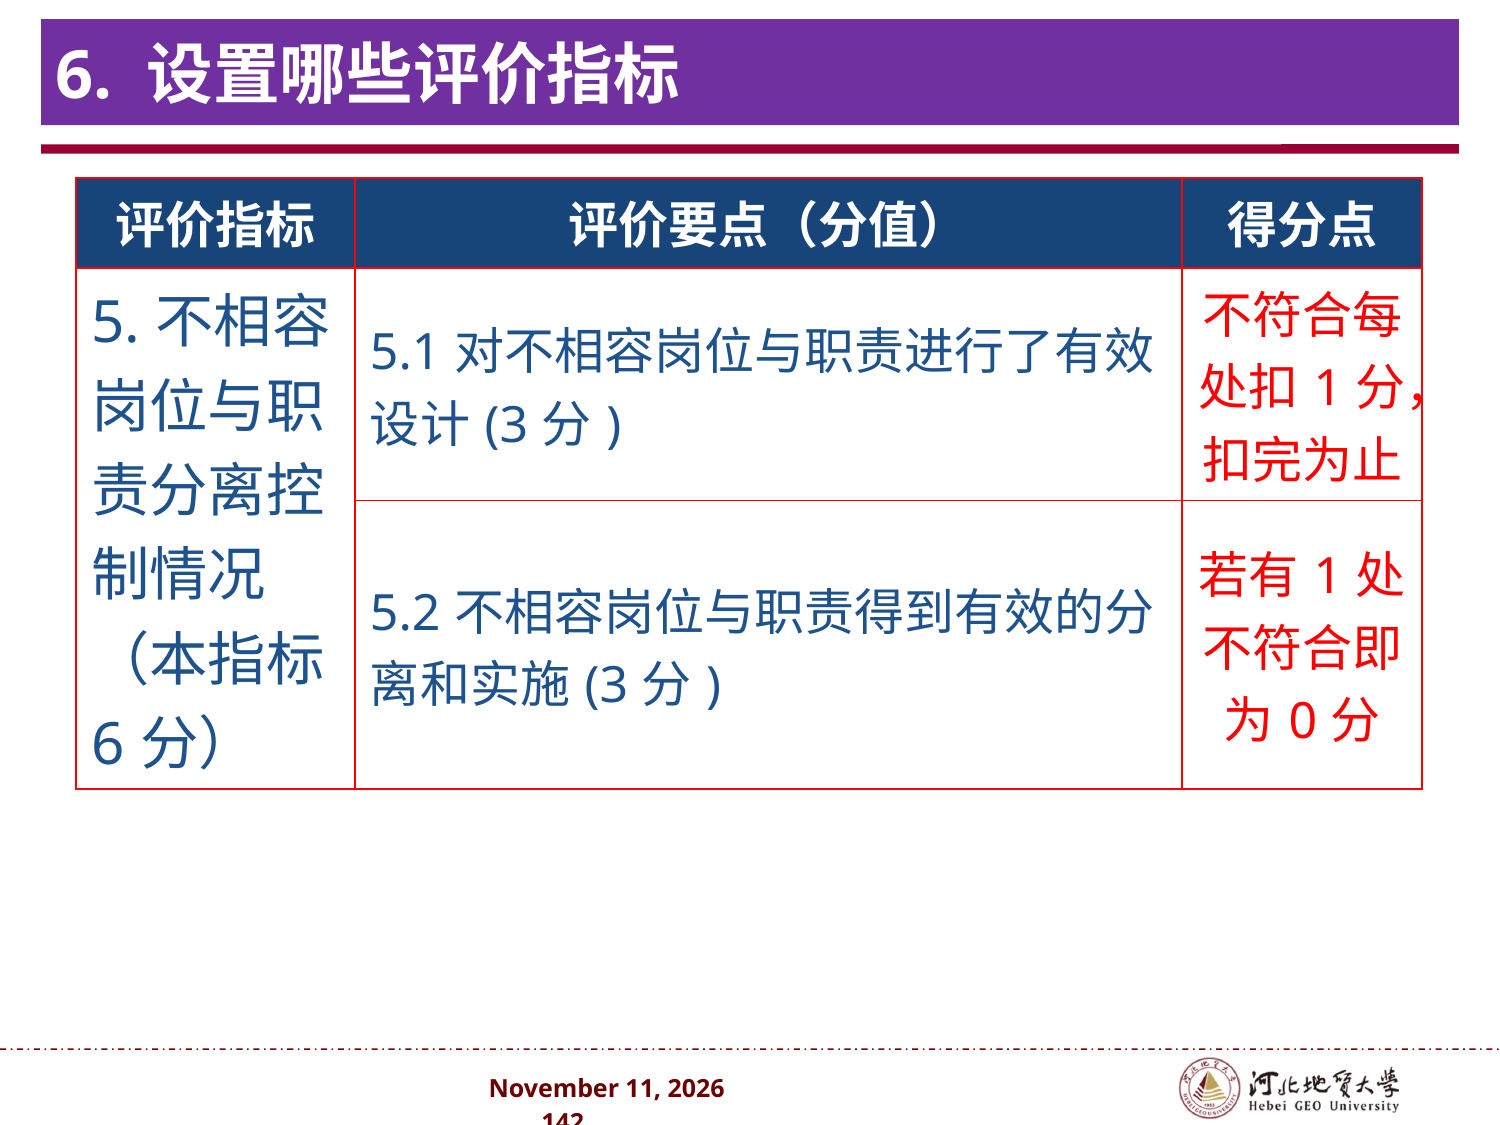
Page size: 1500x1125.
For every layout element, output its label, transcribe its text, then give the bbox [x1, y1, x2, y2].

table_header 得分点 [1183, 179, 1421, 267]
table_header 评价指标 [77, 179, 354, 267]
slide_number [473, 1064, 990, 1109]
table_cell 不符合每处扣1分，扣完为止 [1183, 269, 1421, 500]
title 6. 设置哪些评价指标 [40, 18, 1460, 126]
table_cell 若有1处不符合即为0分 [1183, 501, 1421, 788]
table_cell 5.2不相容岗位与职责得到有效的分离和实施(3分) [356, 501, 1181, 788]
table_header 评价要点（分值） [356, 179, 1181, 267]
picture [1159, 1049, 1420, 1125]
table_cell 5.不相容岗位与职责分离控制情况（本指标6分） [77, 269, 354, 788]
table_cell 5.1对不相容岗位与职责进行了有效设计(3分) [356, 269, 1181, 500]
